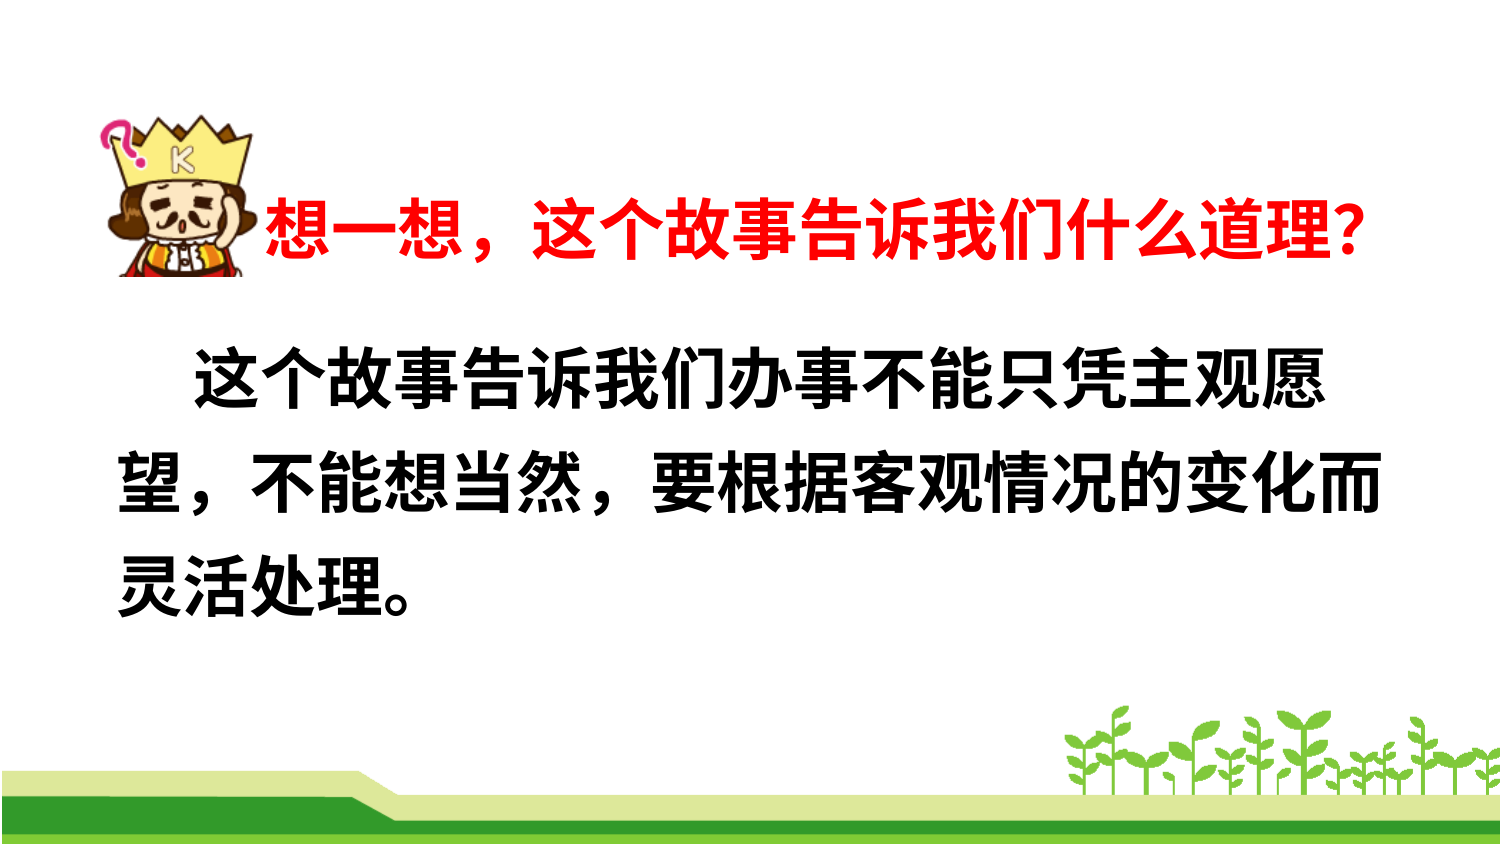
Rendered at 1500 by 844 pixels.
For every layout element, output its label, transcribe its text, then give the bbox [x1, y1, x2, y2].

picture [0, 0, 1500, 844]
text_box 这个故事告诉我们办事不能只凭主观愿望，不能想当然，要根据客观情况的变化而灵活处理。 [101, 305, 1406, 633]
text_box 想一想，这个故事告诉我们什么道理？ [267, 180, 1406, 276]
